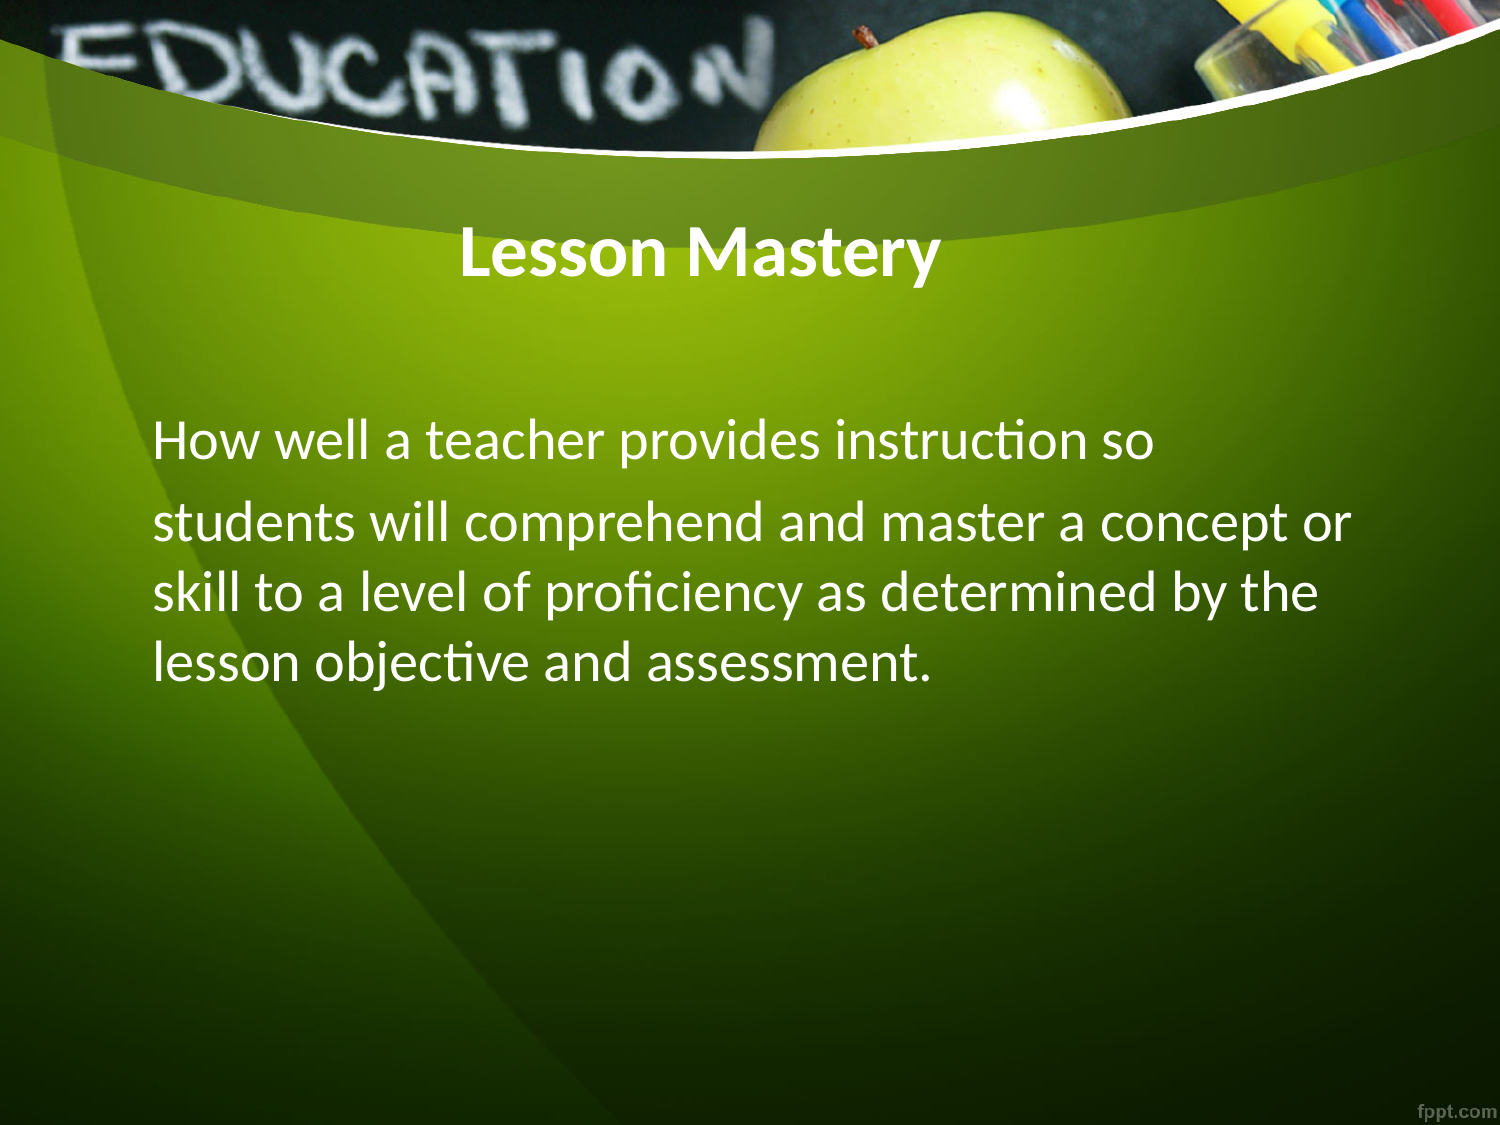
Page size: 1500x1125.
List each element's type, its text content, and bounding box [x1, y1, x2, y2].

picture [0, 0, 1500, 1125]
title Lesson Mastery [150, 174, 1253, 312]
list How well a teacher provides instruction so students will comprehend and master a concept or skill to a level of proficiency as determined by the lesson objective and assessment. [137, 312, 1413, 1065]
